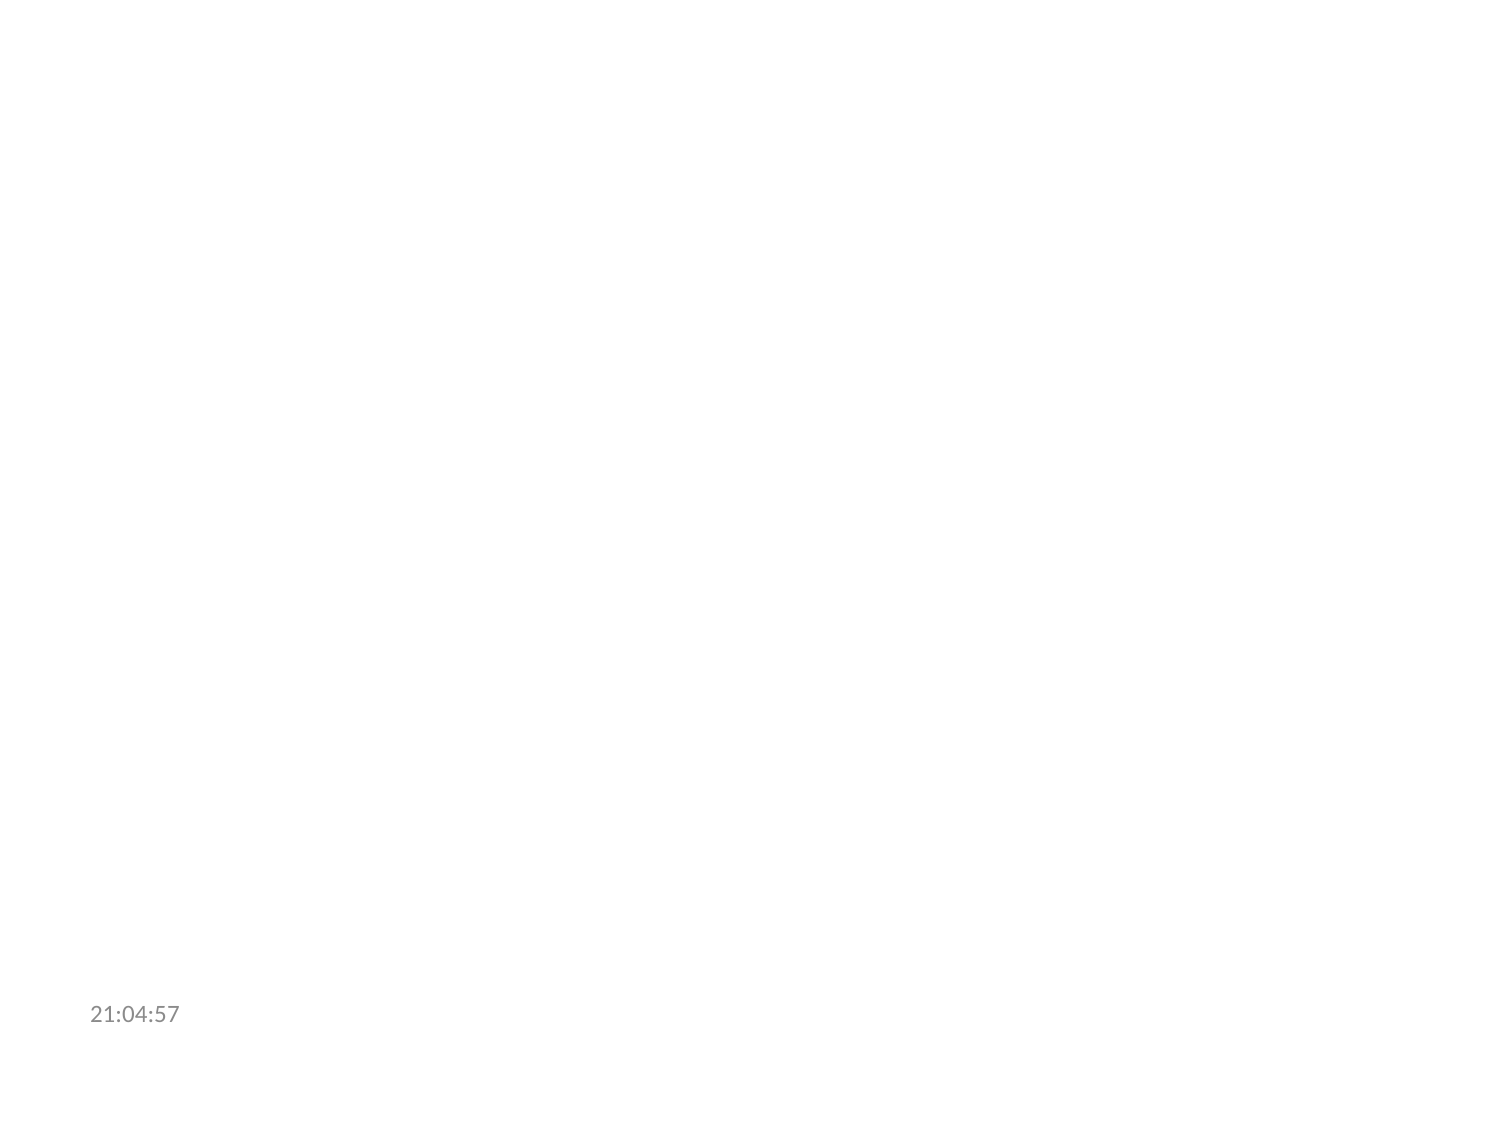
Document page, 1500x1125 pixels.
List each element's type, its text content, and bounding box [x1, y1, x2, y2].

text_box 15:35:09 [75, 982, 425, 1043]
